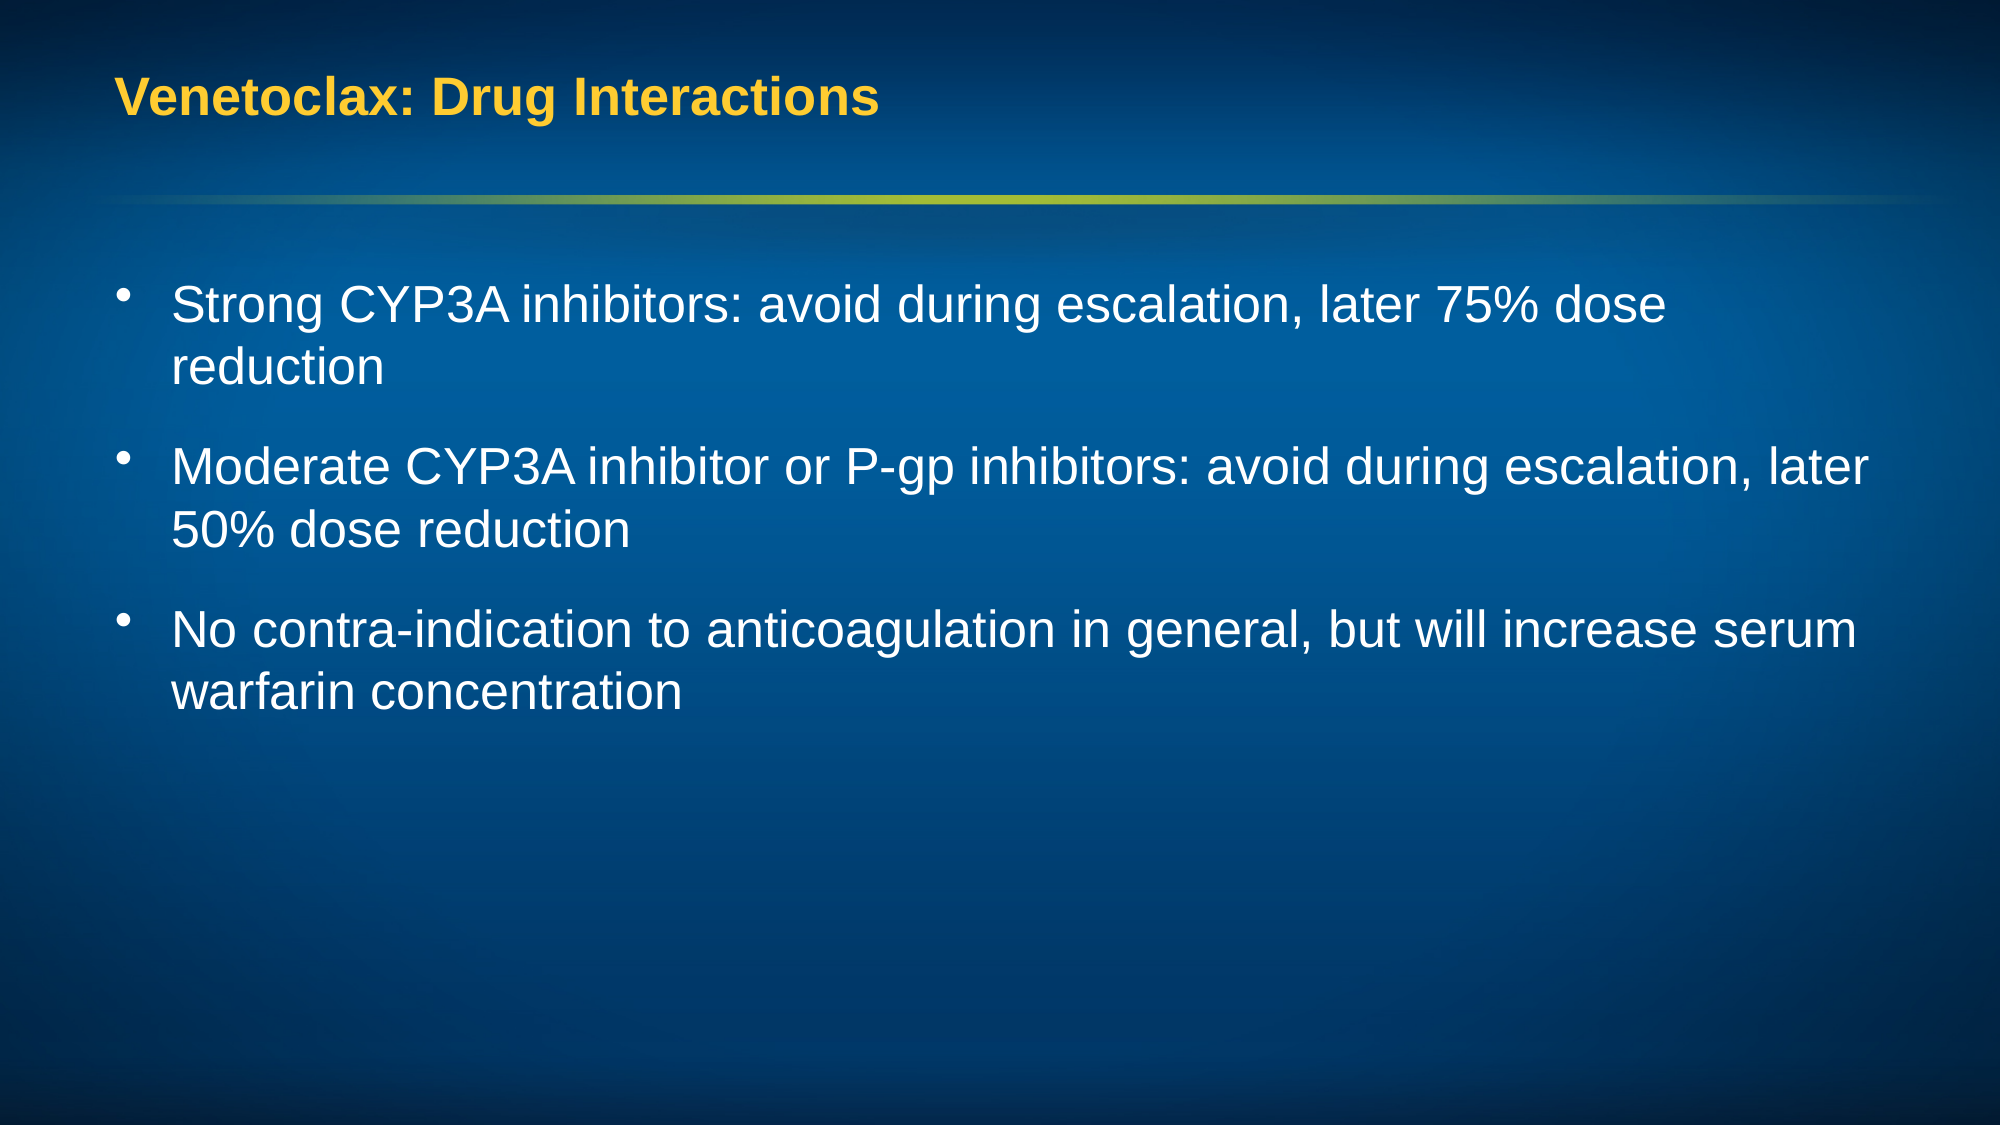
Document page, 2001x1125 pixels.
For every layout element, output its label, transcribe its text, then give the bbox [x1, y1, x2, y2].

picture [0, 0, 2000, 1125]
title Venetoclax: Drug Interactions [99, 0, 1900, 188]
list Strong CYP3A inhibitors: avoid during escalation, later 75% dose reduction Moderate CYP3A inhibitor or P-gp inhibitors: avoid during escalation, later 50% dose reduction No contra-indication to anticoagulation in general, but will increase serum warfarin concentration [99, 262, 1900, 1050]
